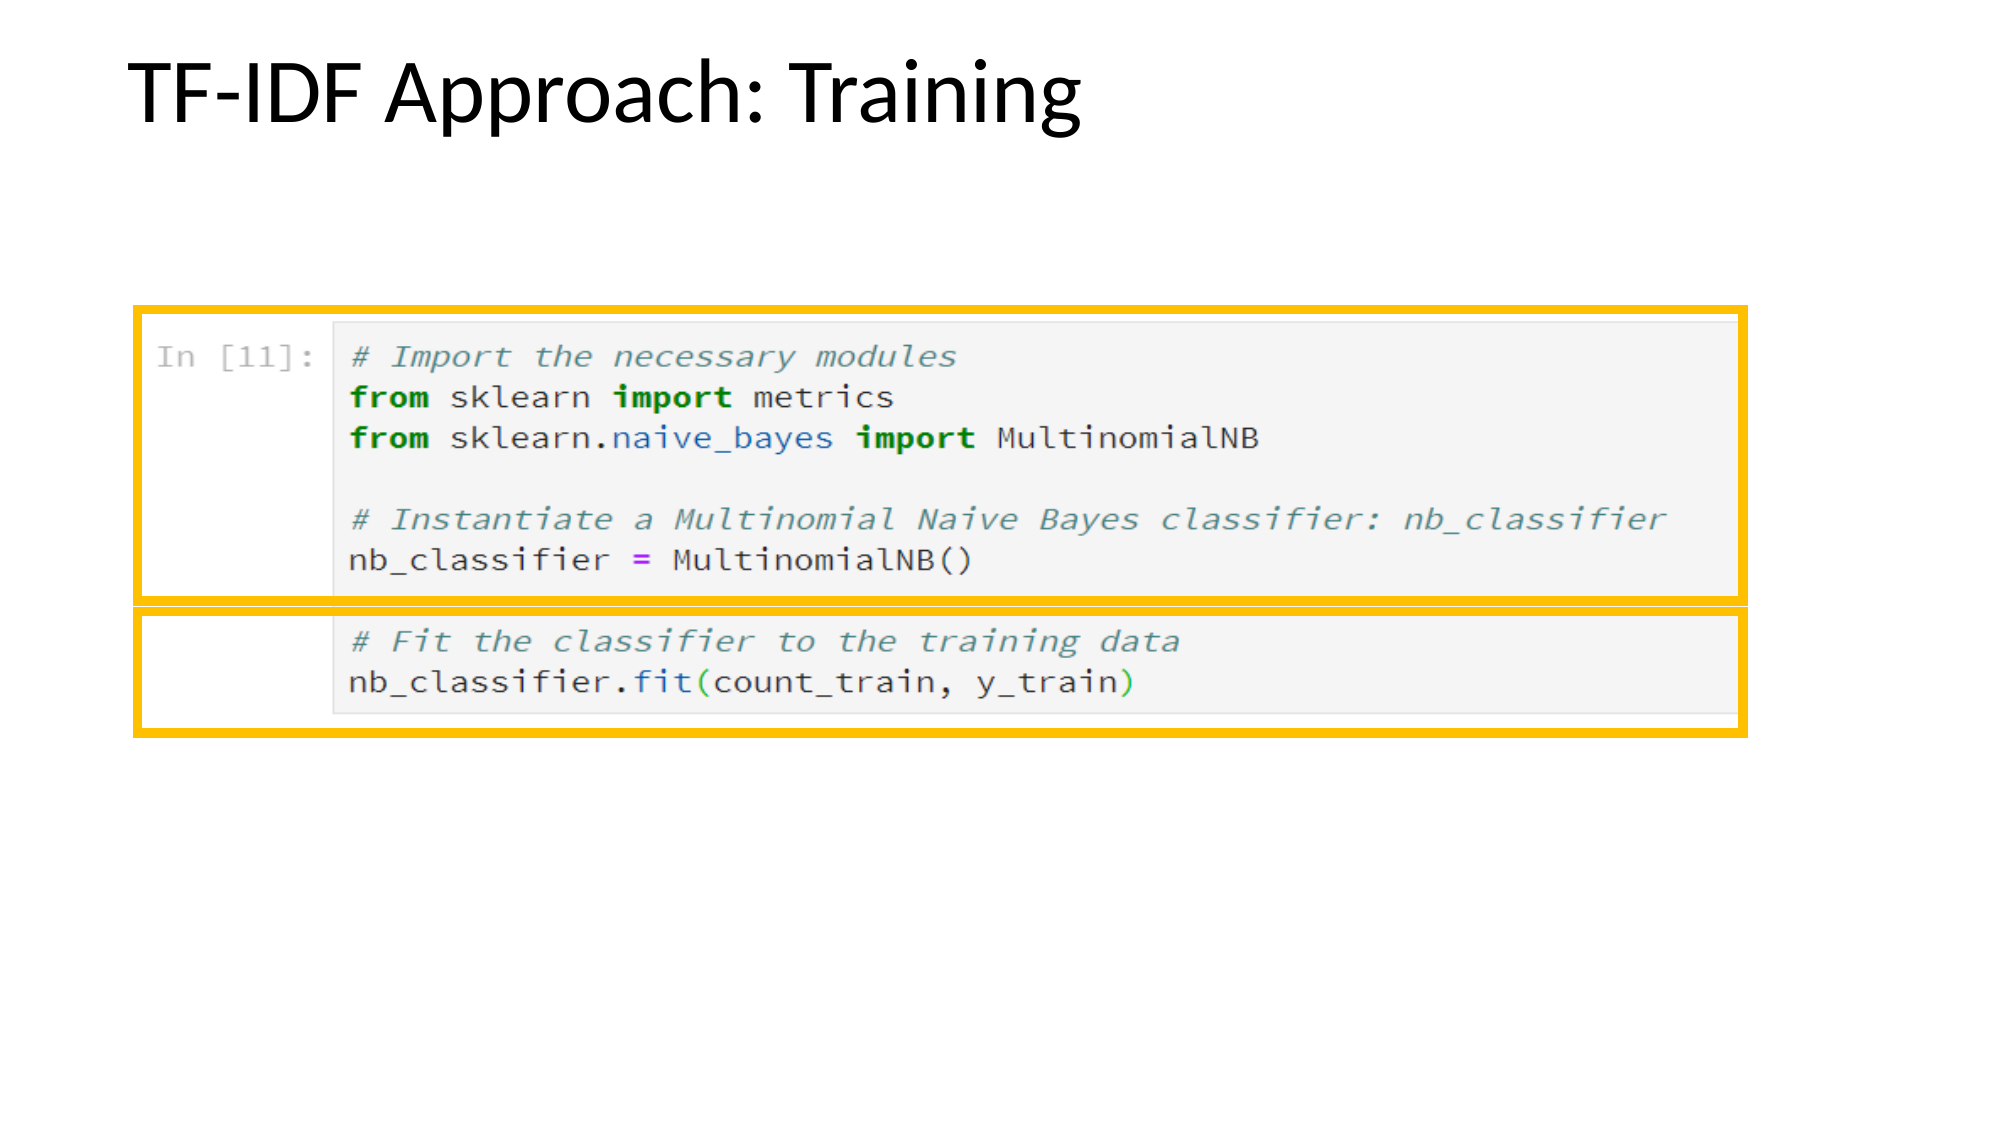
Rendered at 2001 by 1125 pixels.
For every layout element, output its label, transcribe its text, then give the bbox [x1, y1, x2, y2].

text_box TF-IDF Approach: Training [112, 23, 1919, 149]
picture [137, 309, 1743, 734]
